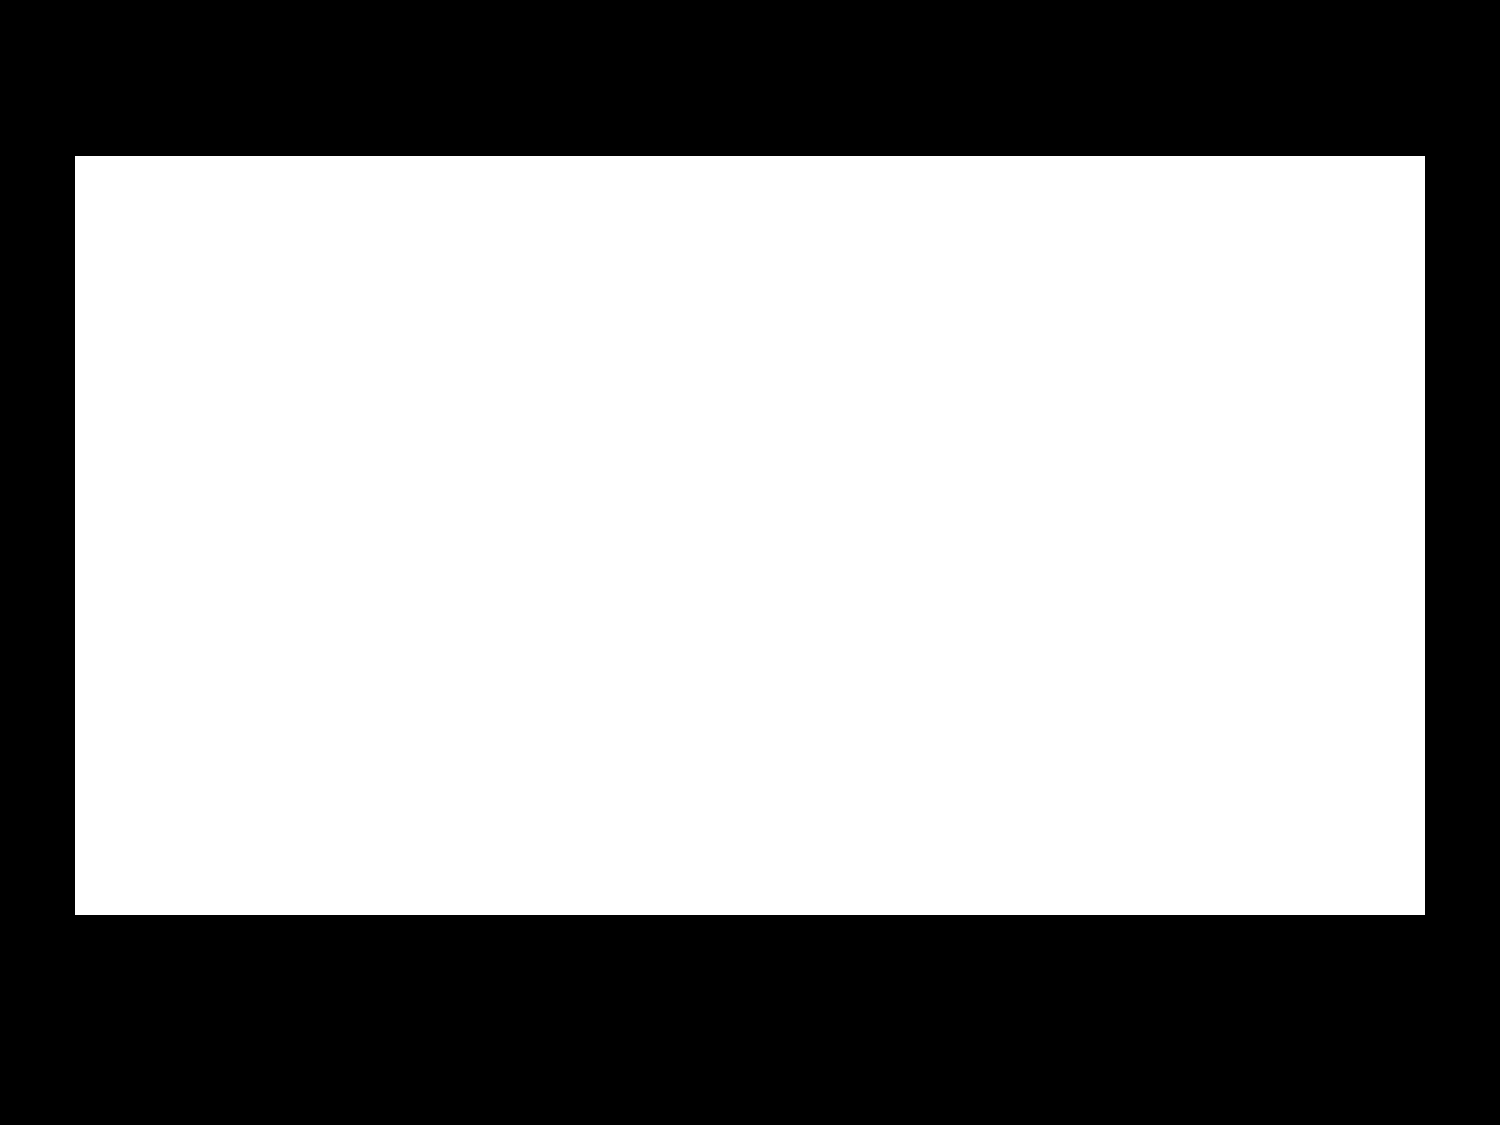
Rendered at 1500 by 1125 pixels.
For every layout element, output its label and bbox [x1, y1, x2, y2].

list [74, 155, 1426, 916]
